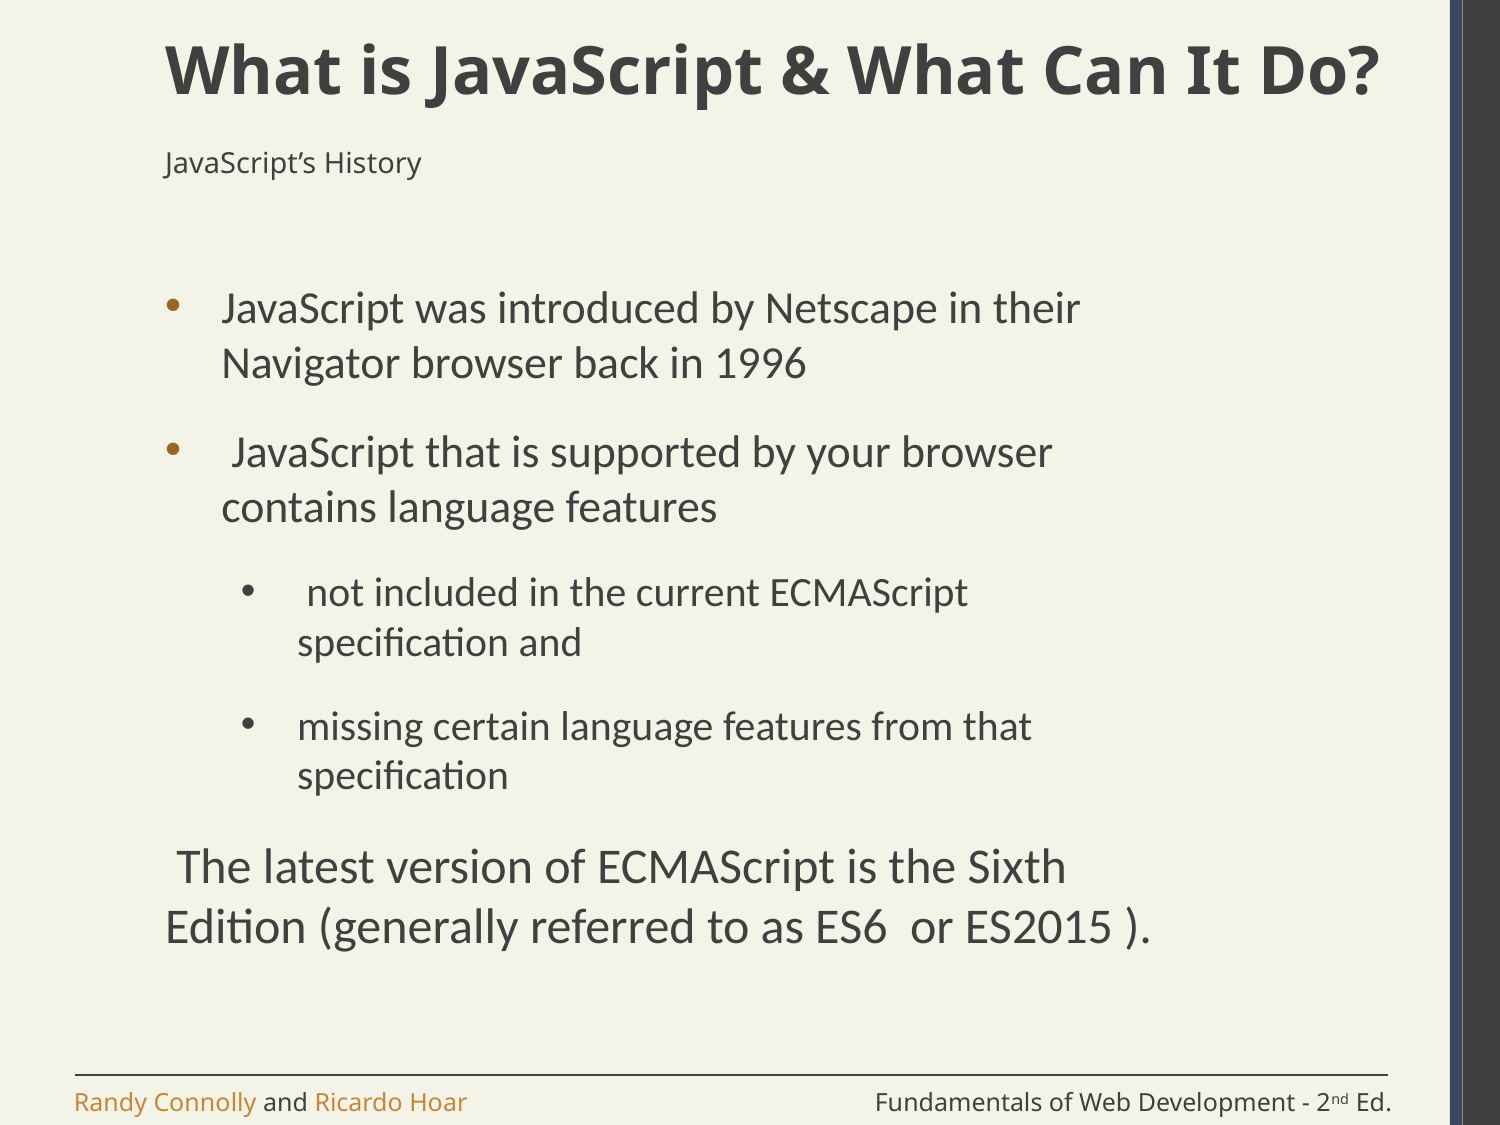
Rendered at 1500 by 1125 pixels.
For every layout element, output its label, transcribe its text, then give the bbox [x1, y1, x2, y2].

title What is JavaScript & What Can It Do? [150, 20, 1425, 188]
list JavaScript’s History [150, 137, 1200, 188]
list JavaScript was introduced by Netscape in their Navigator browser back in 1996 JavaScript that is supported by your browser contains language features not included in the current ECMAScript specification and missing certain language features from that specification The latest version of ECMAScript is the Sixth Edition (generally referred to as ES6 or ES2015 ). [150, 270, 1200, 1013]
